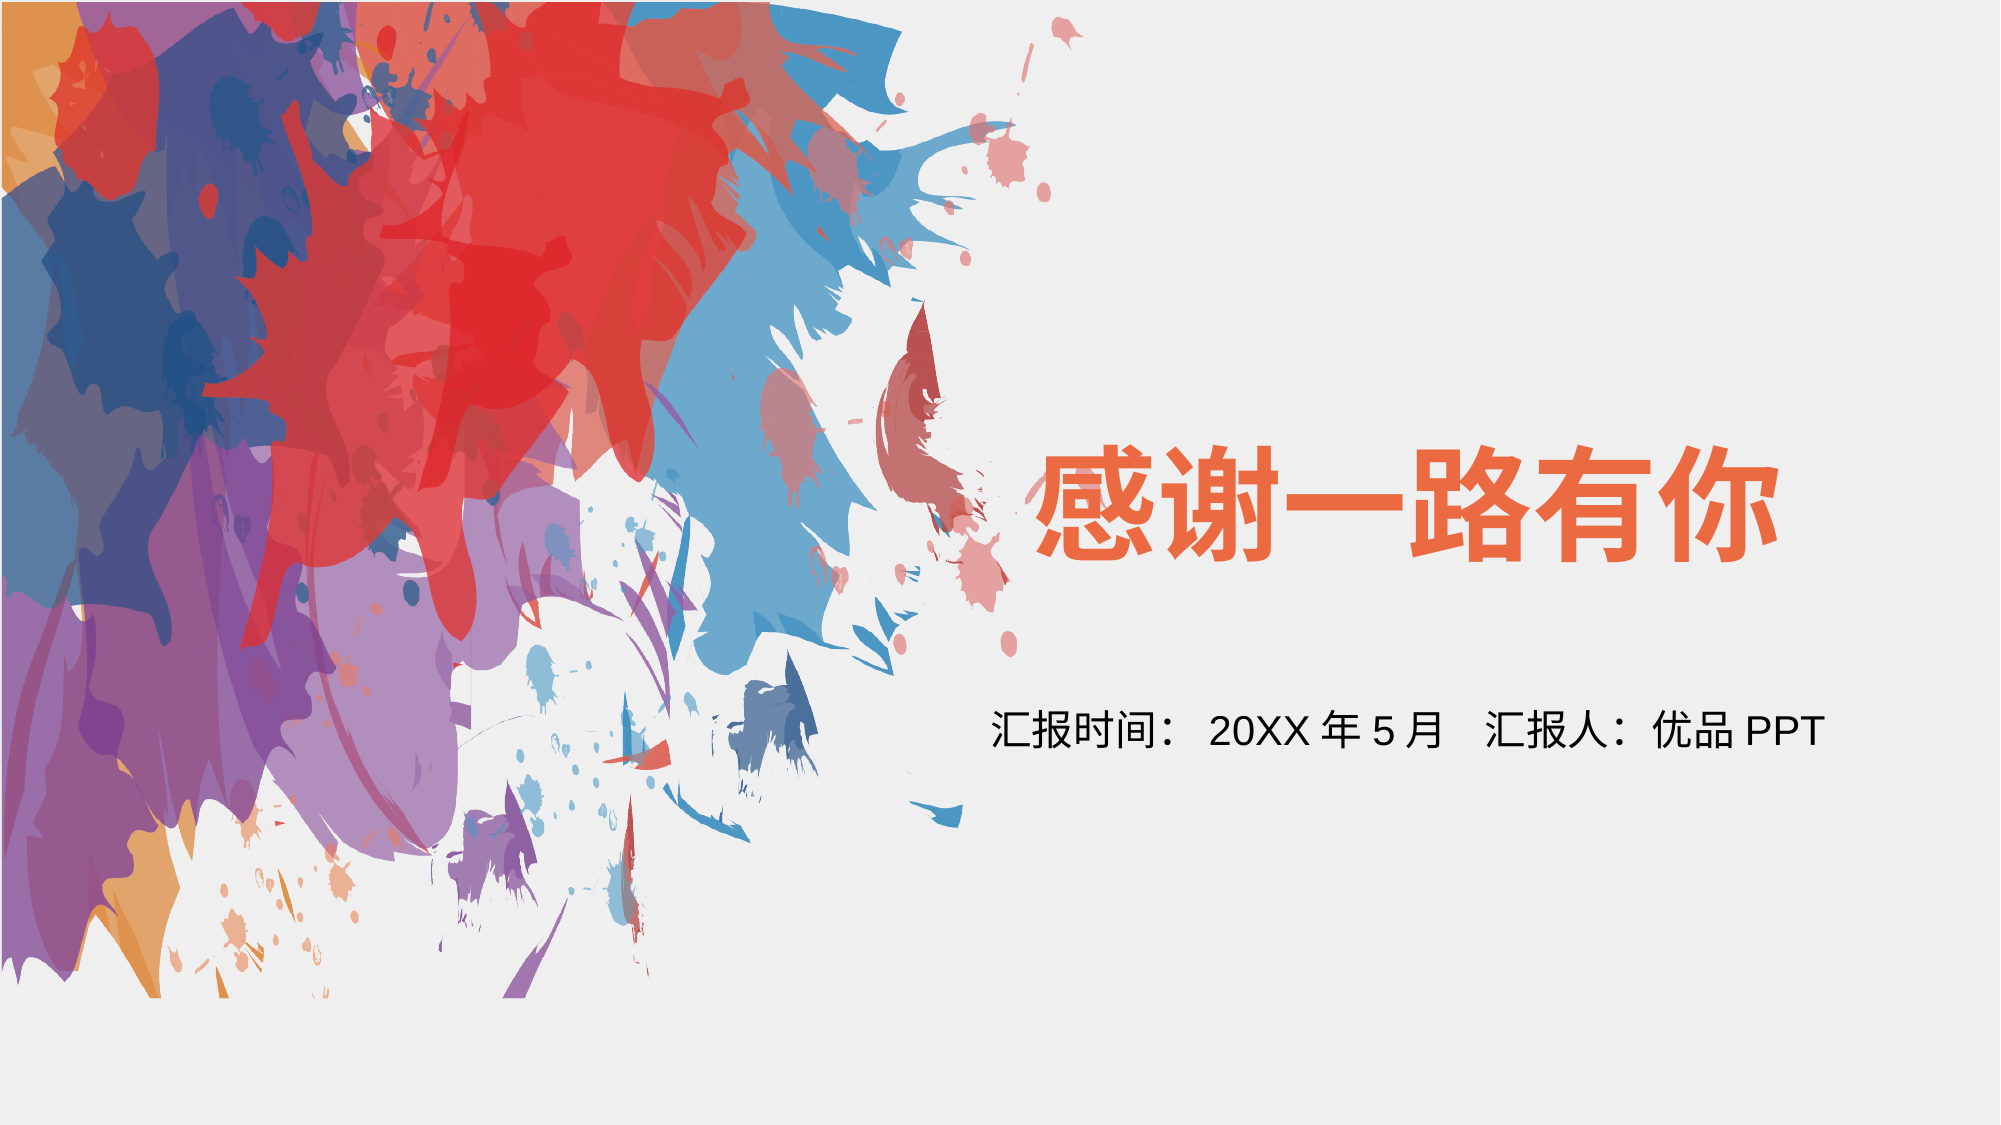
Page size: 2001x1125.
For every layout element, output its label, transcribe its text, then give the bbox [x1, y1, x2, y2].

text_box 汇报时间：20XX年5月 汇报人：优品PPT [1108, 696, 1841, 762]
text_box 感谢一路有你 [1108, 418, 1798, 584]
picture [0, 0, 1108, 1005]
